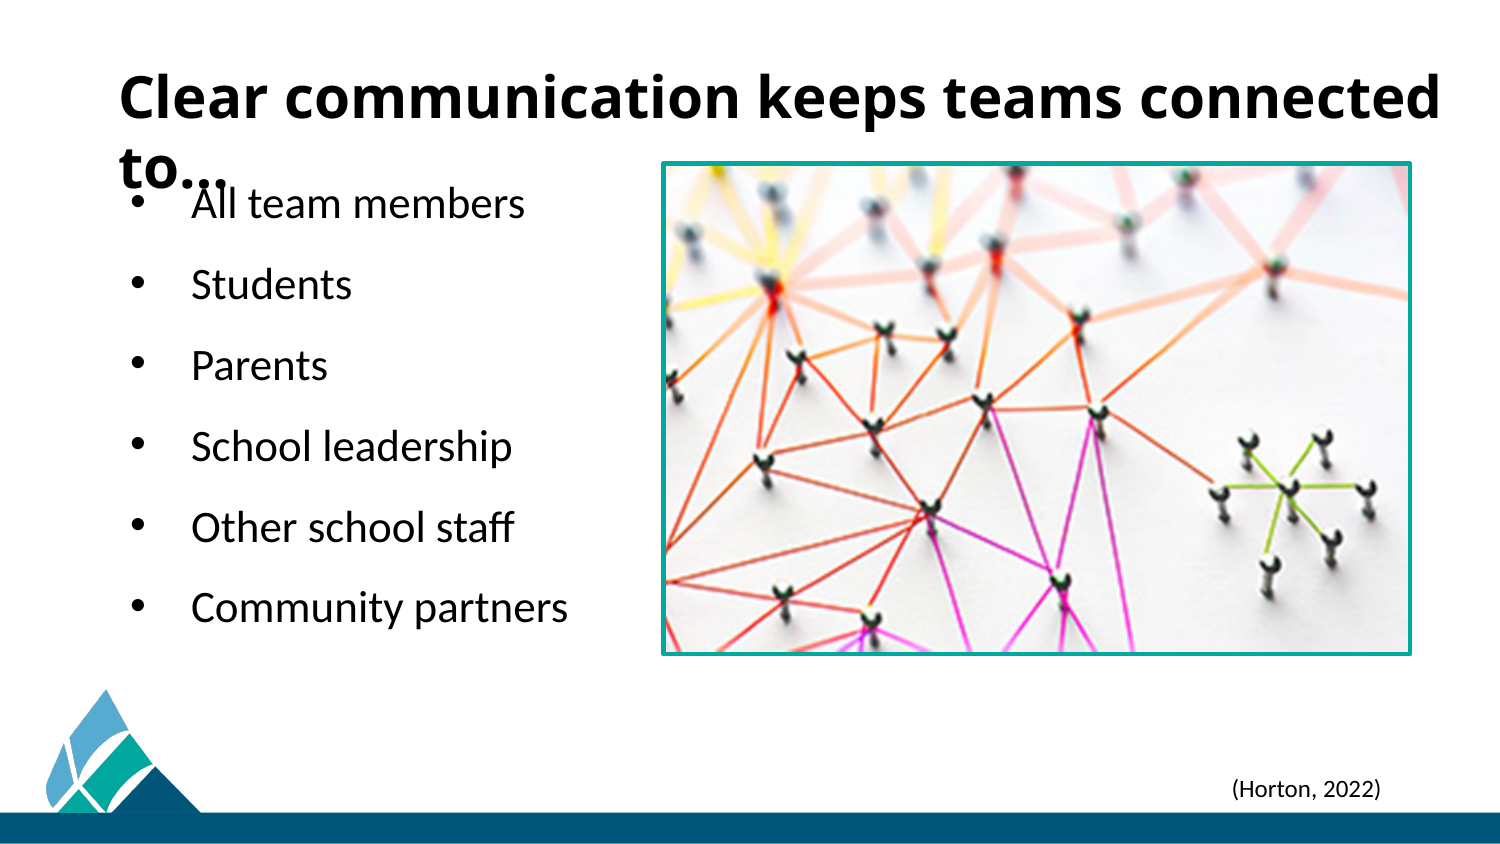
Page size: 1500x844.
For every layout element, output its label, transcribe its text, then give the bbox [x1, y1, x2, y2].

title Clear communication keeps teams connected to… [103, 44, 1484, 142]
picture [46, 689, 201, 812]
list All team members Students Parents School leadership Other school staff Community partners [103, 150, 1397, 652]
picture [665, 165, 1408, 652]
text_box (Horton, 2022) [73, 764, 1397, 840]
